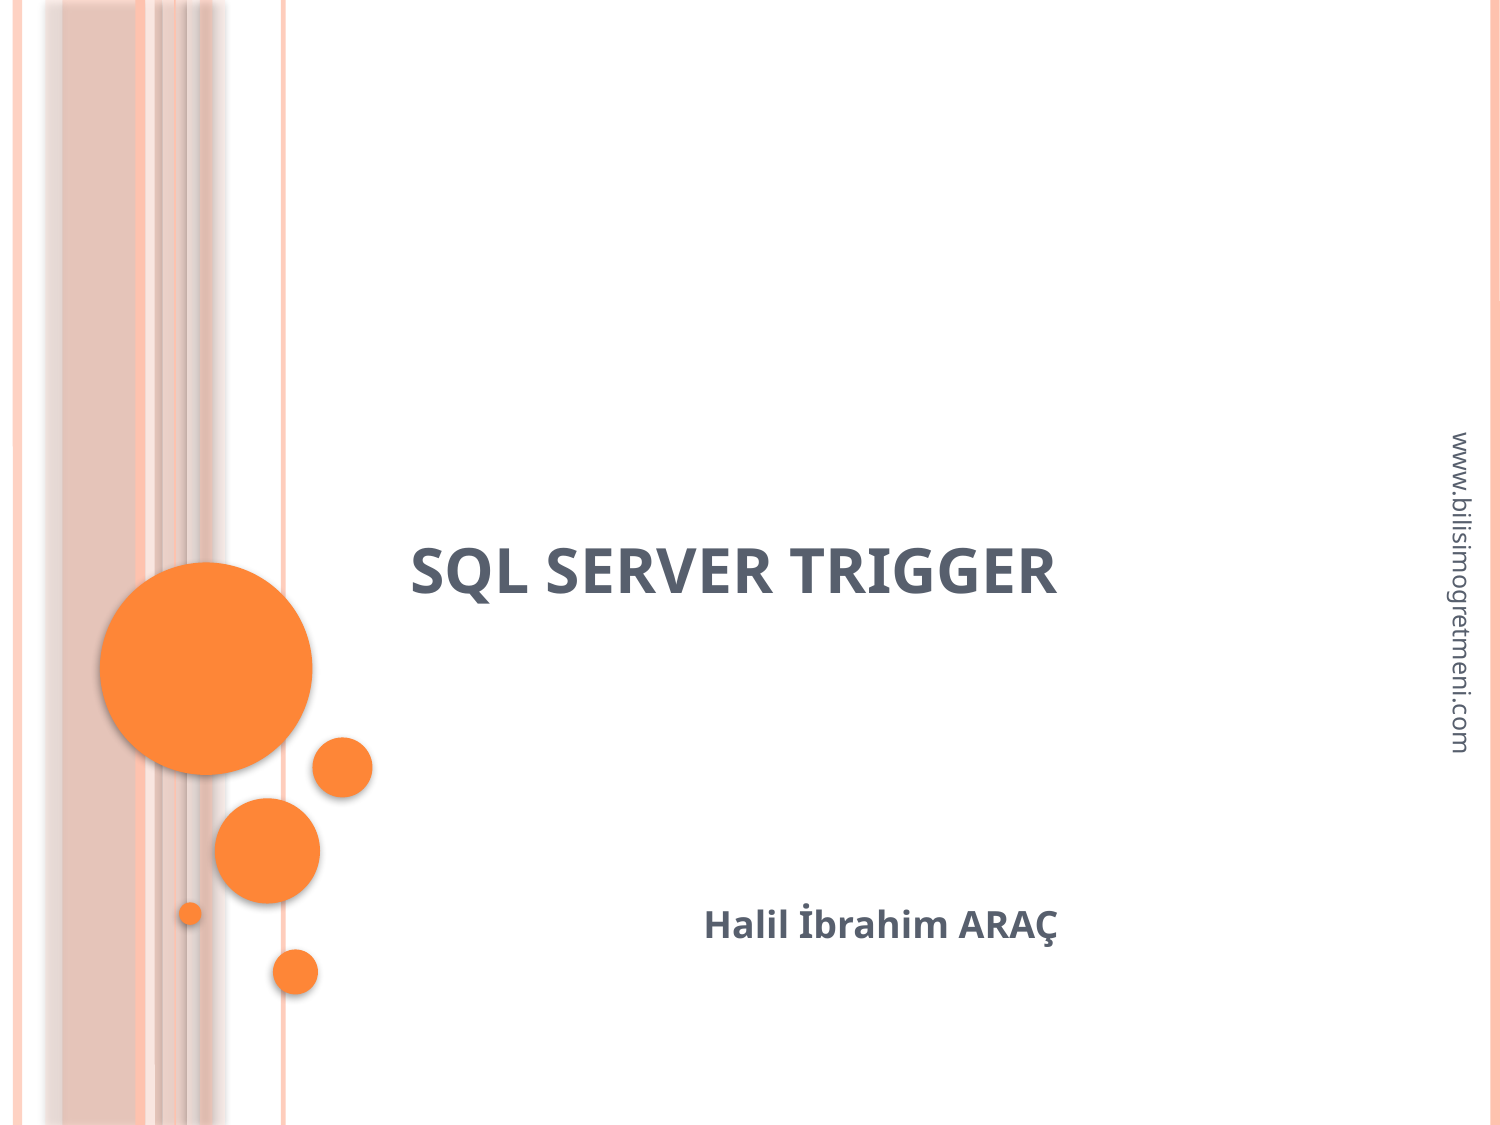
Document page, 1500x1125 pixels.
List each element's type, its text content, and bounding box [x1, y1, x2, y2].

title SQL SERVER TRIGGER [395, 302, 1409, 614]
footer www.bilisimogretmeni.com [1429, 417, 1493, 1018]
subtitle Halil İbrahim ARAÇ [375, 893, 1388, 1046]
